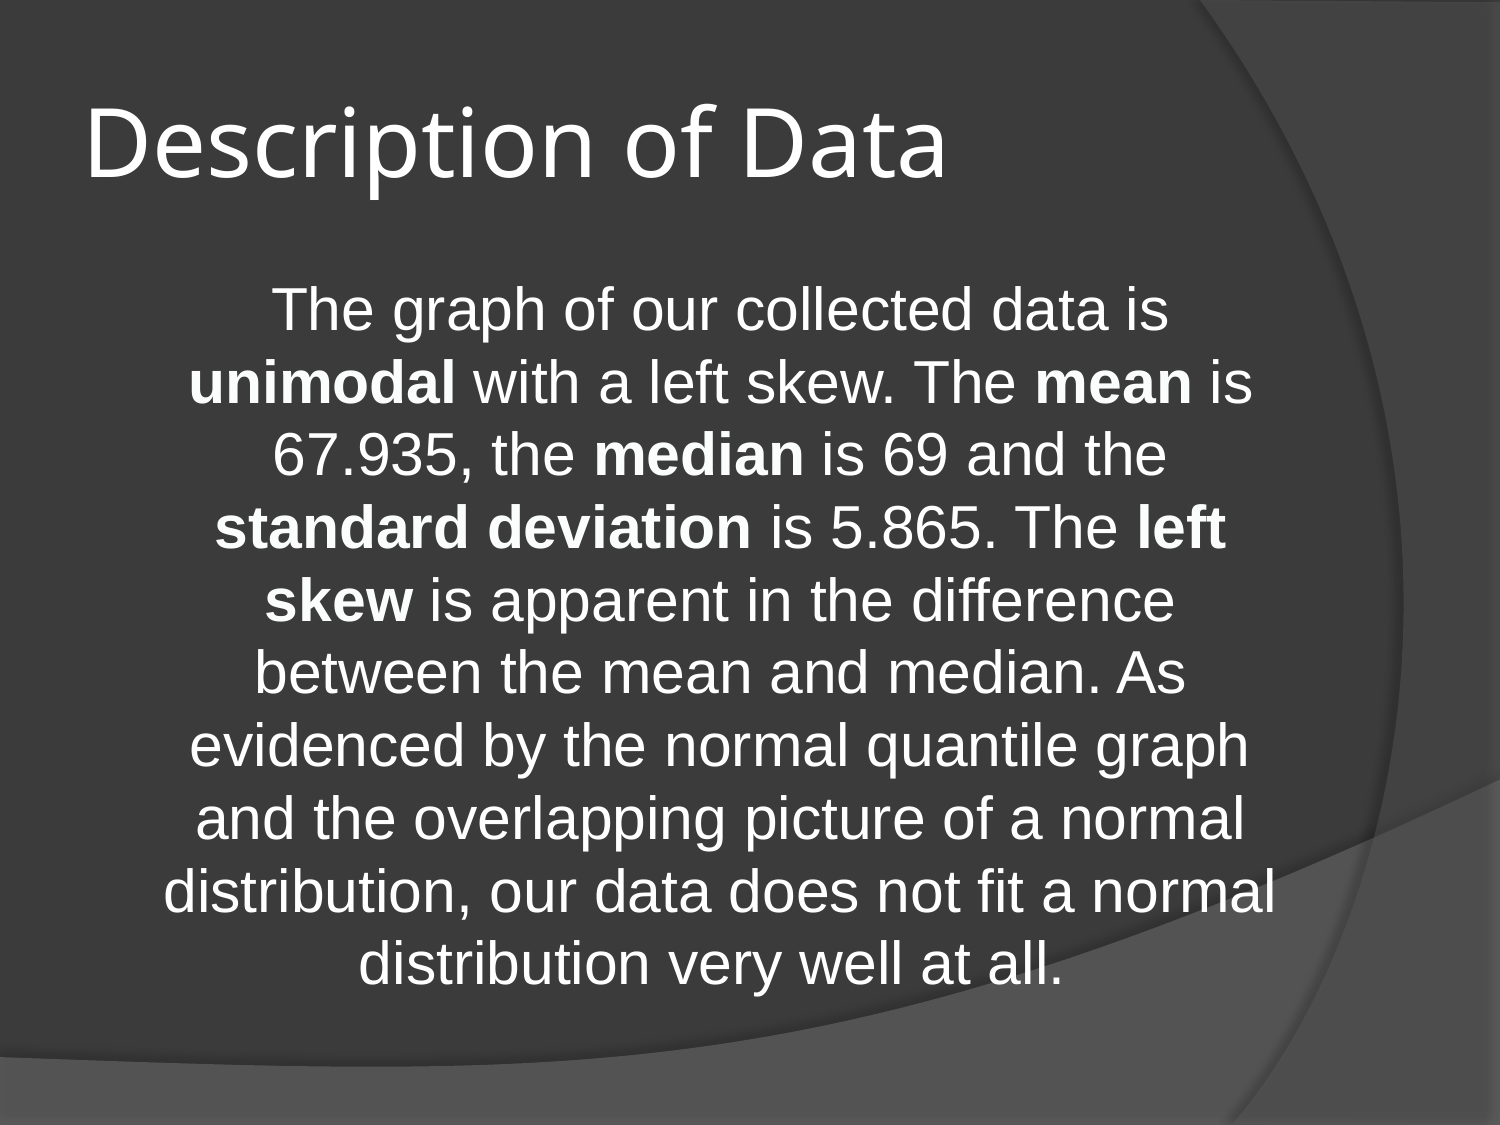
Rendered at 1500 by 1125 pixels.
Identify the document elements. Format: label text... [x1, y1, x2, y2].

list The graph of our collected data is unimodal with a left skew. The mean is 67.935, the median is 69 and the standard deviation is 5.865. The left skew is apparent in the difference between the mean and median. As evidenced by the normal quantile graph and the overlapping picture of a normal distribution, our data does not fit a normal distribution very well at all. [75, 262, 1300, 1005]
title Description of Data [75, 45, 1300, 233]
